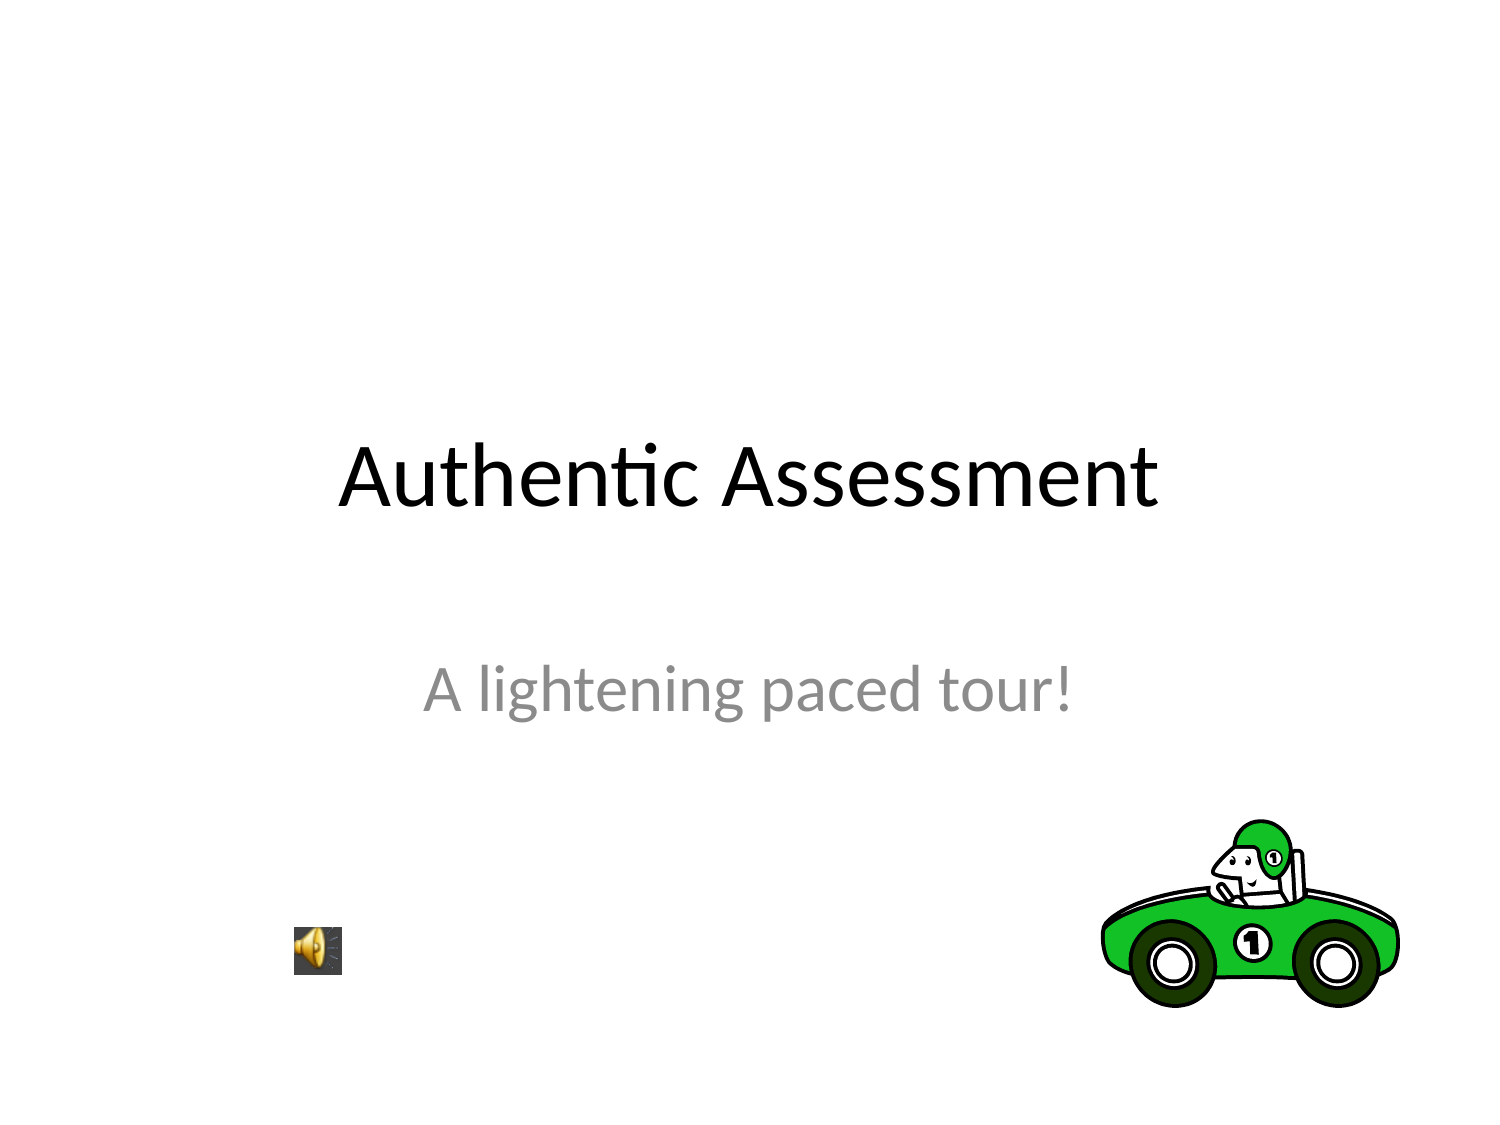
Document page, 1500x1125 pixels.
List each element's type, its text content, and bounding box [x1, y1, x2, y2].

picture [1099, 819, 1401, 1009]
title Authentic Assessment [112, 349, 1388, 591]
subtitle A lightening paced tour! [225, 637, 1275, 925]
picture [292, 925, 344, 977]
